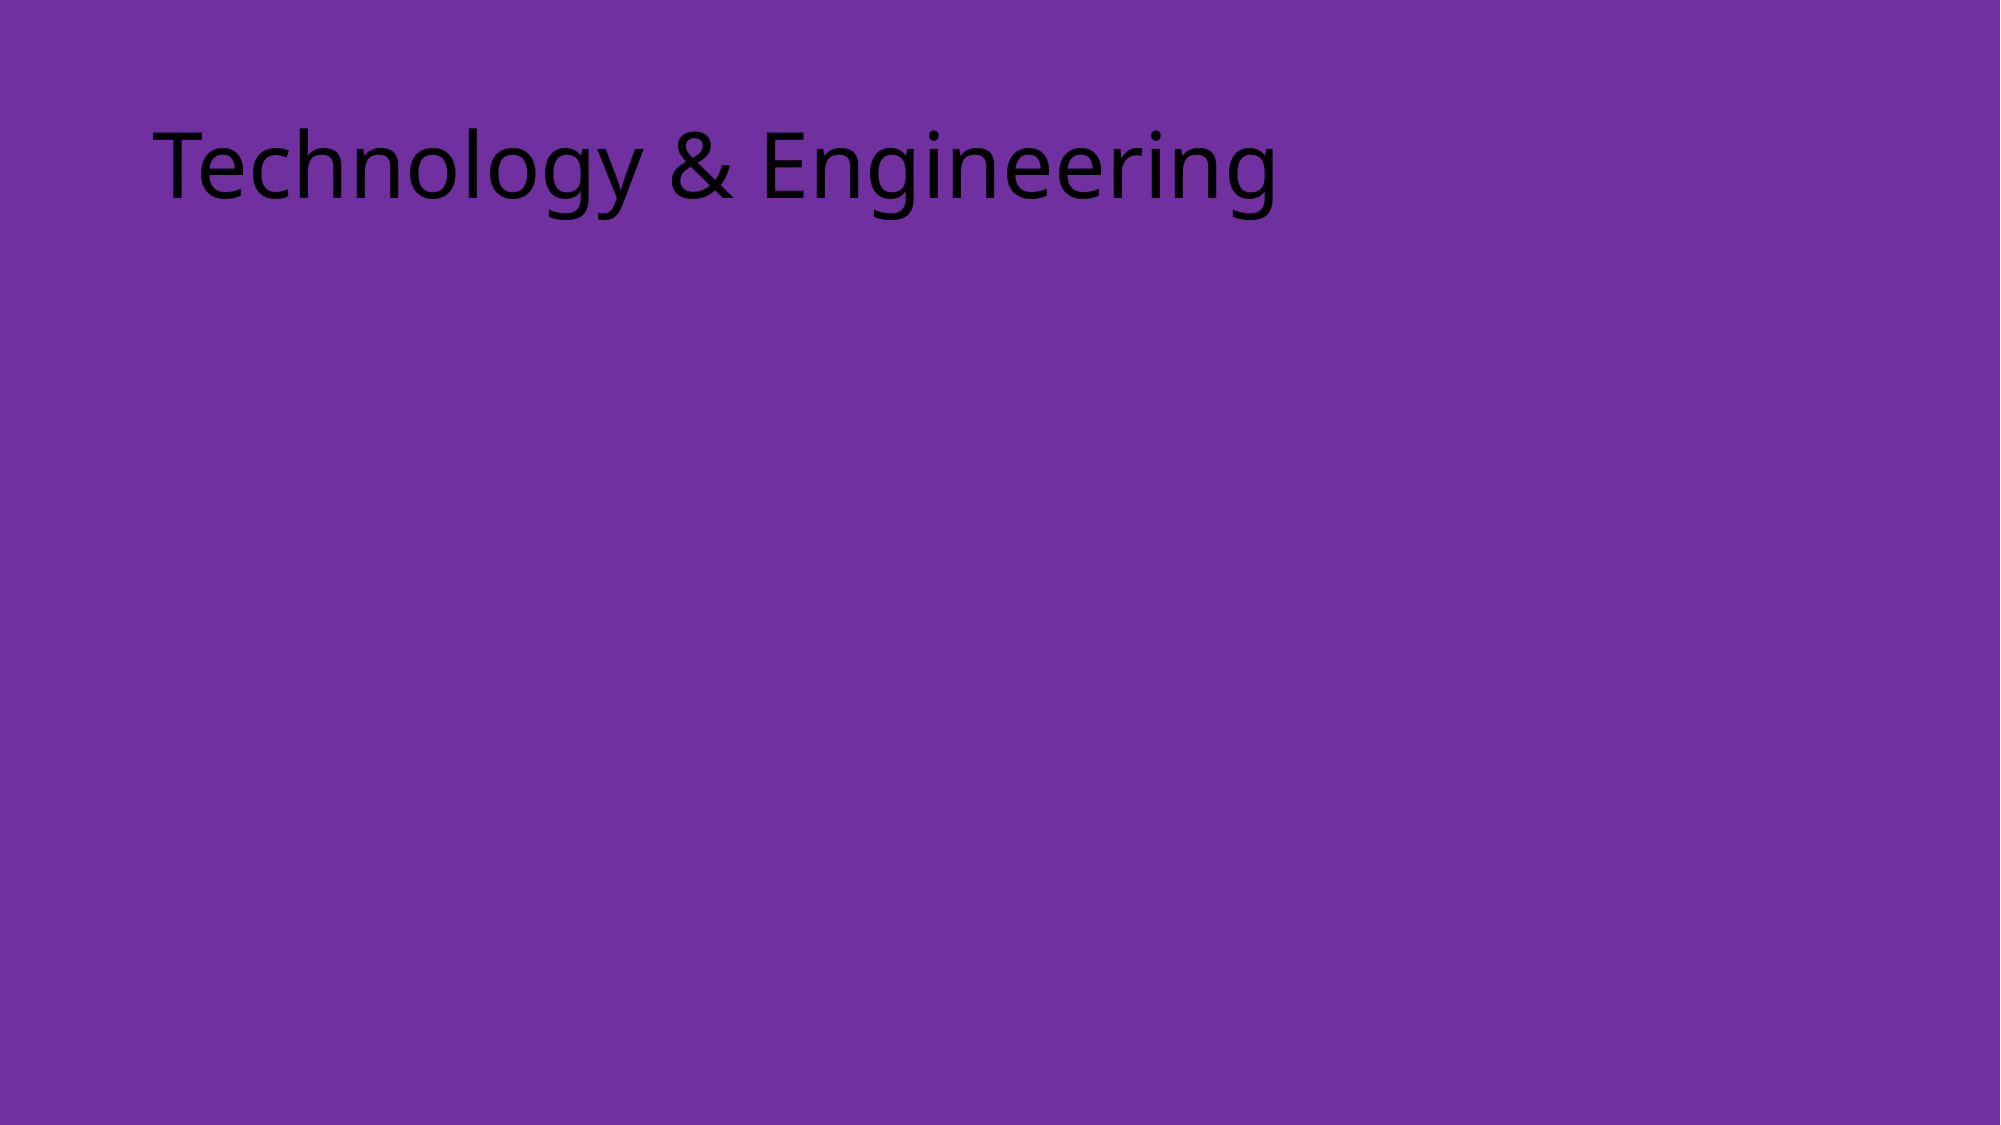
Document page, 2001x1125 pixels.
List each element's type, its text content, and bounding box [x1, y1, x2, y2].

title Technology & Engineering [137, 59, 1863, 278]
